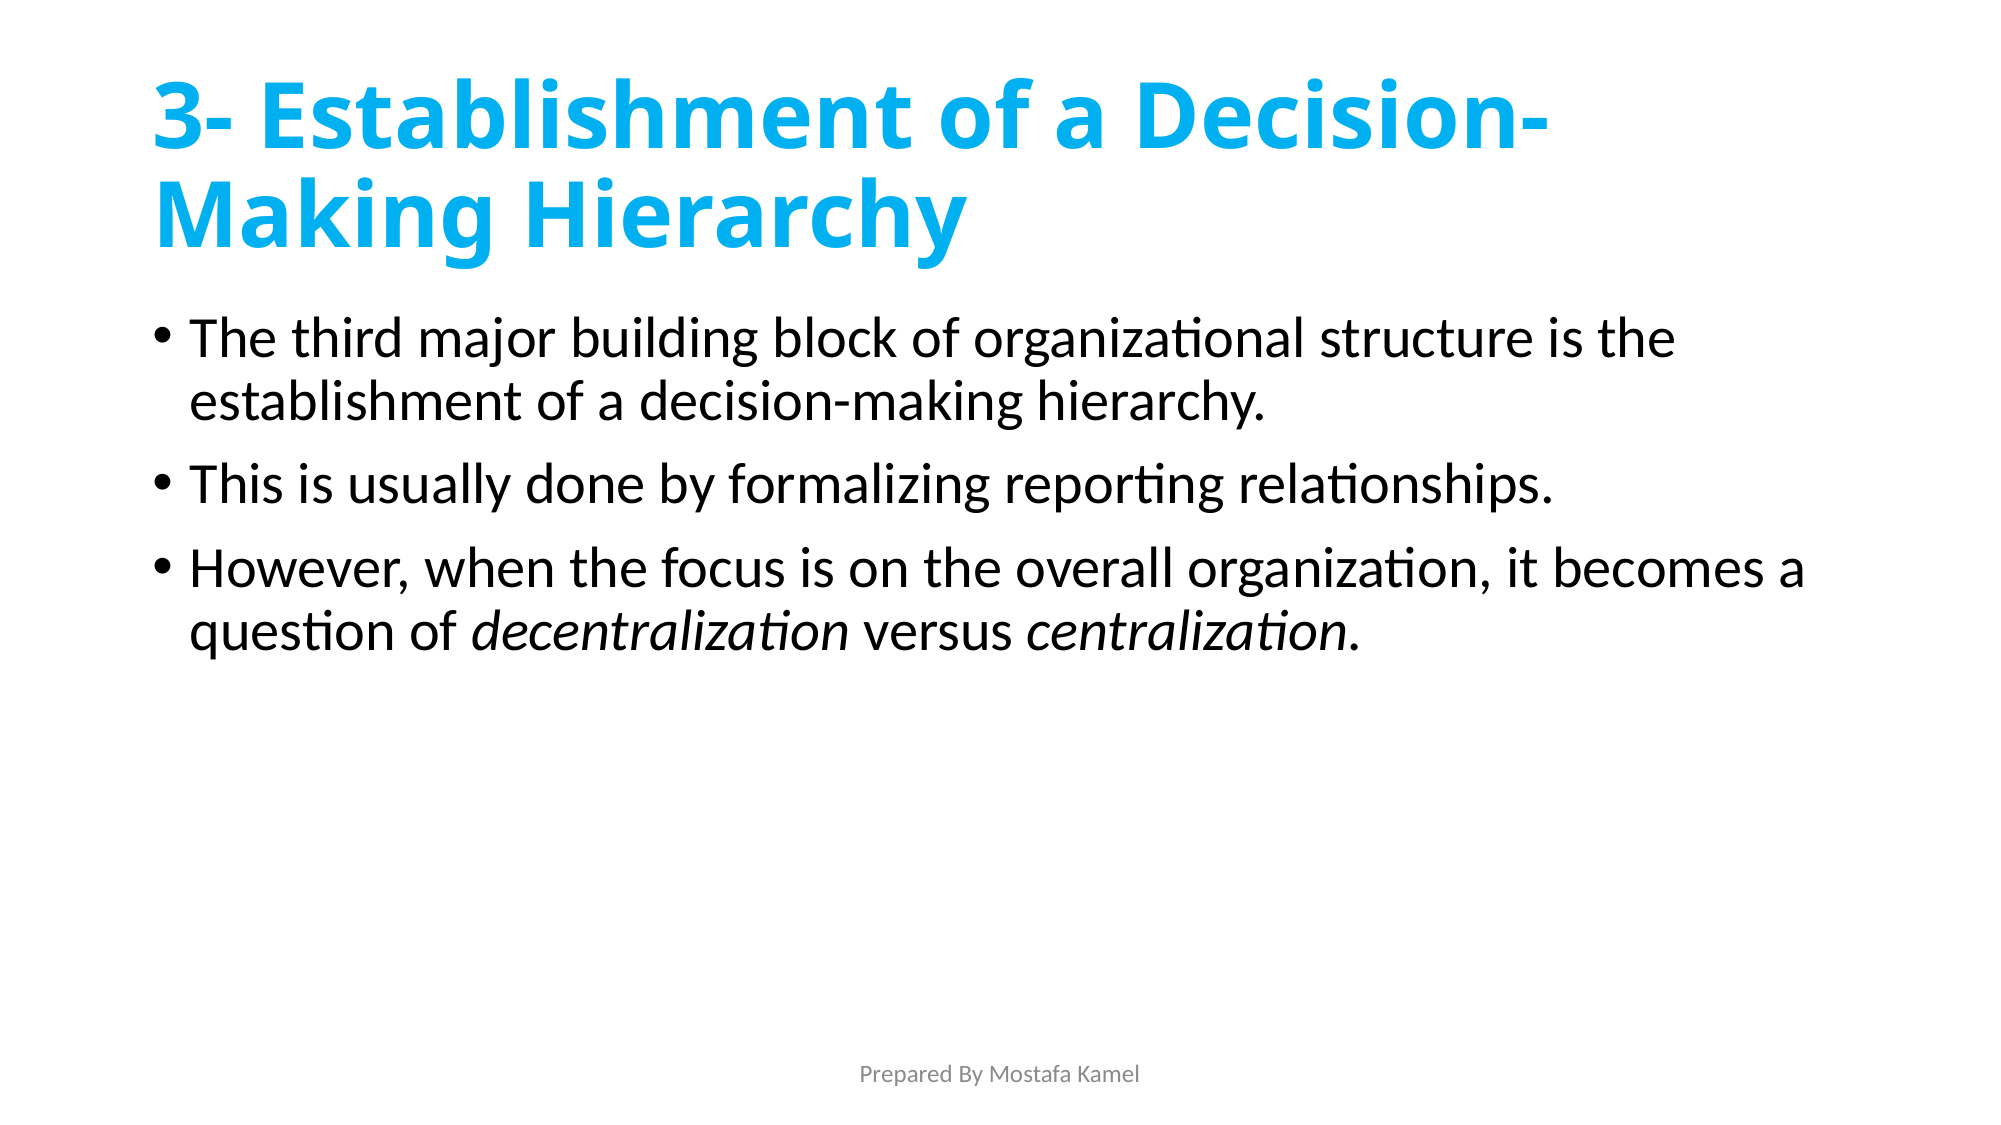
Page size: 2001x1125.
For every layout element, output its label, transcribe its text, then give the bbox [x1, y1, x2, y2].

list The third major building block of organizational structure is the establishment of a decision-making hierarchy. This is usually done by formalizing reporting relationships. However, when the focus is on the overall organization, it becomes a question of decentralization versus centralization. [137, 299, 1863, 1014]
title 3- Establishment of a Decision-Making Hierarchy [137, 59, 1863, 278]
footer Prepared By Mostafa Kamel [662, 1042, 1338, 1103]
